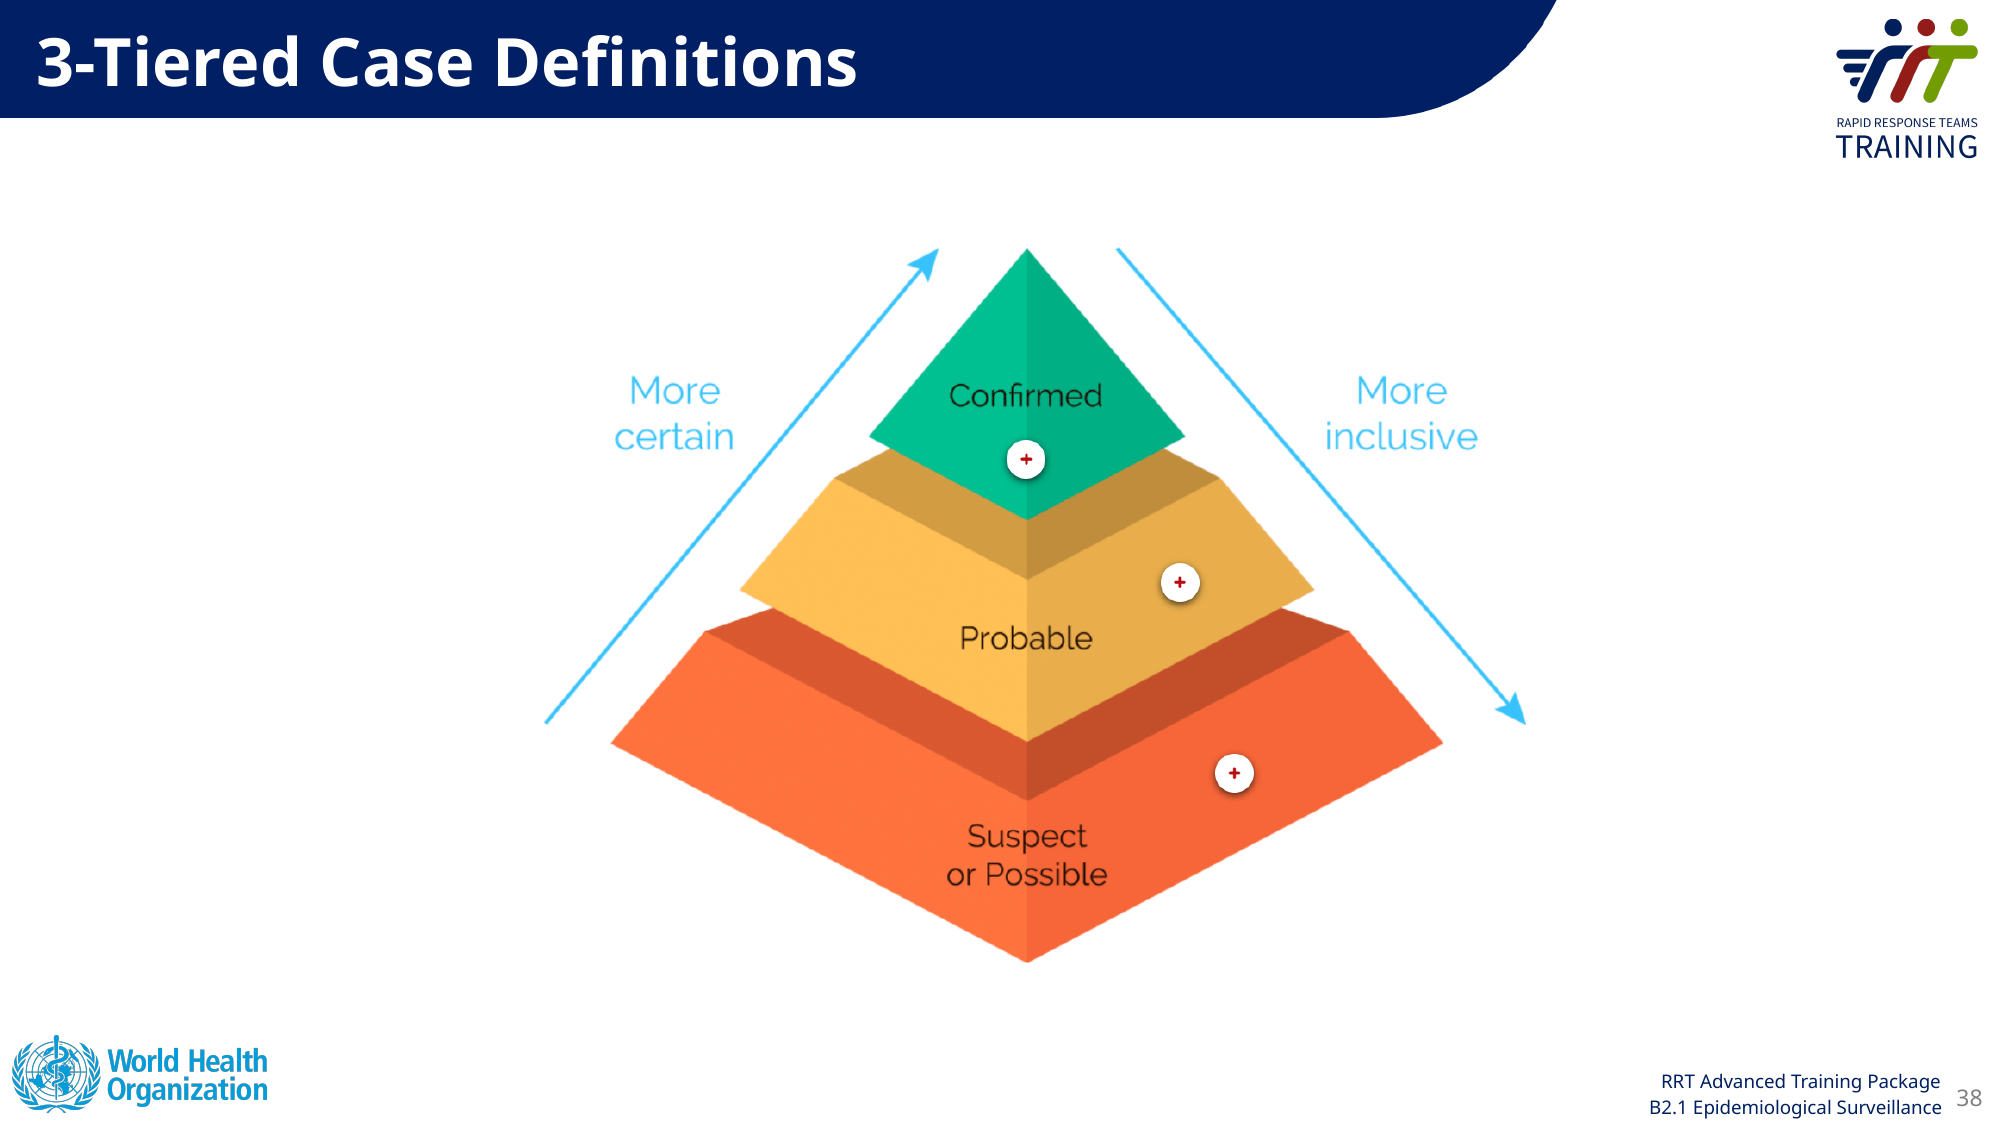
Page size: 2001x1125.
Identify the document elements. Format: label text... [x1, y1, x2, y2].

picture [12, 1035, 267, 1113]
picture [12, 1083, 48, 1113]
text_box 3-Tiered Case Definitions [29, 11, 1129, 118]
picture [1835, 19, 1978, 167]
picture [0, 0, 1578, 118]
picture [503, 217, 1605, 1000]
picture [58, 1050, 64, 1058]
